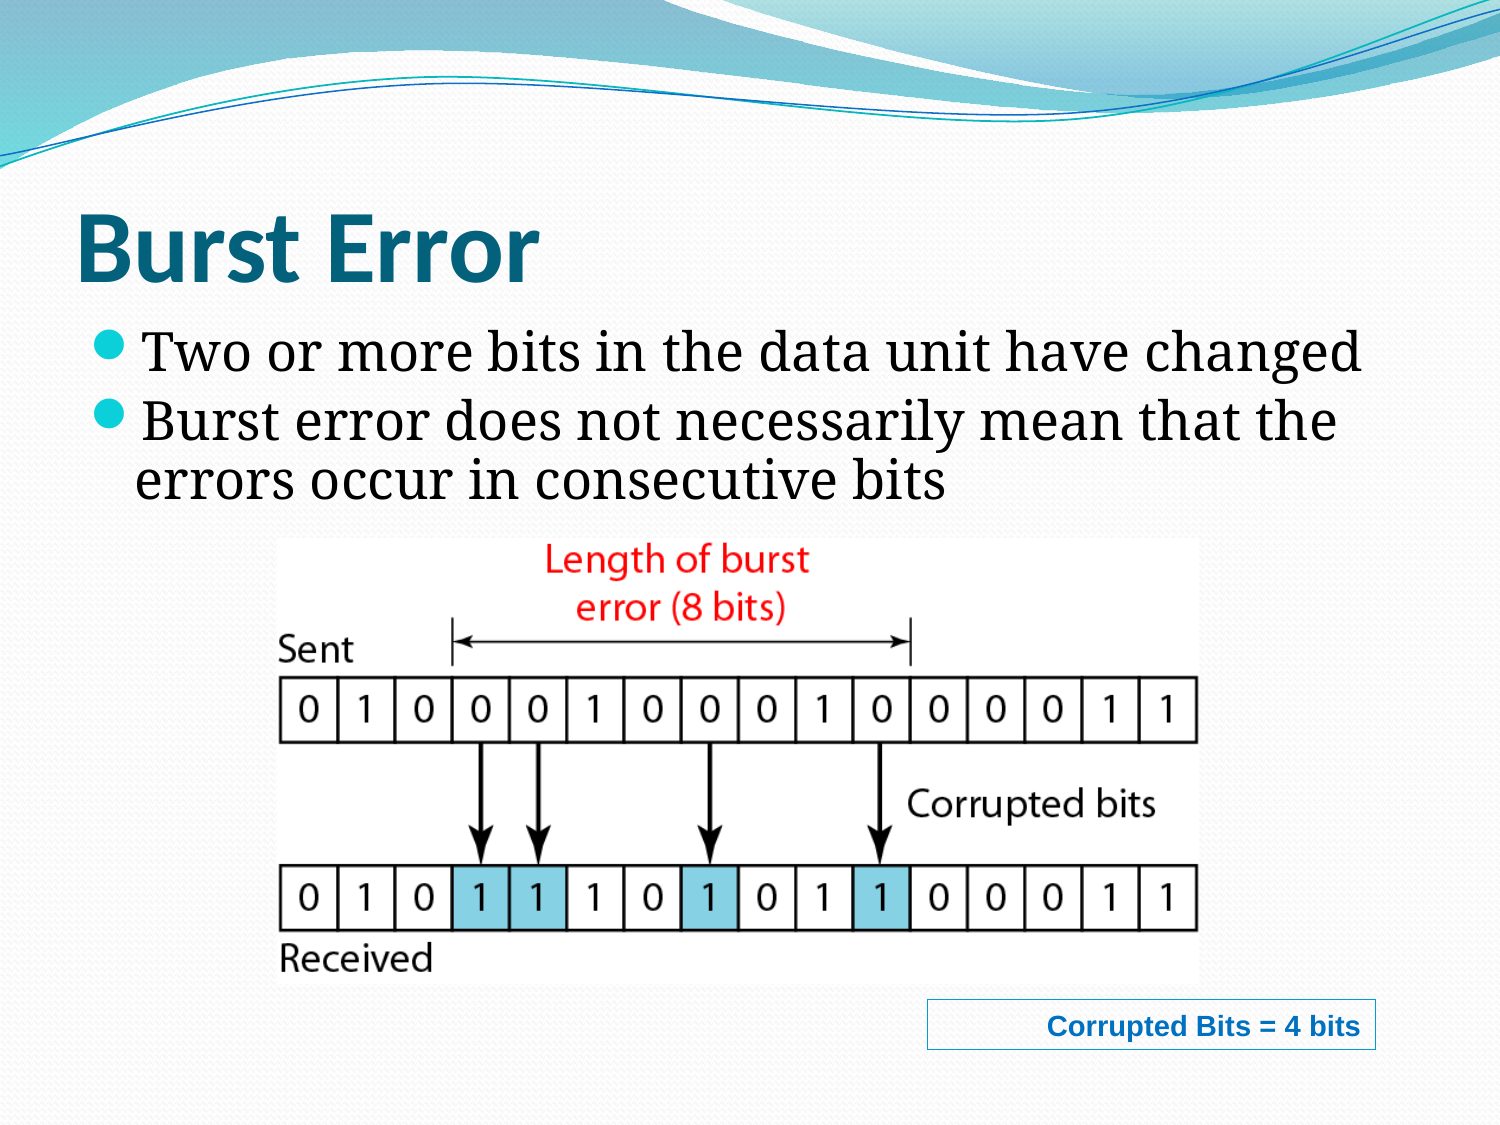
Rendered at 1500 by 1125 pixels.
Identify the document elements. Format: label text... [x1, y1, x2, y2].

text_box Corrupted Bits = 4 bits [927, 999, 1376, 1050]
list Two or more bits in the data unit have changed Burst error does not necessarily mean that the errors occur in consecutive bits [75, 317, 1425, 1038]
title Burst Error [75, 115, 1425, 303]
picture [277, 538, 1200, 984]
text_box Even? [270, 539, 1205, 995]
